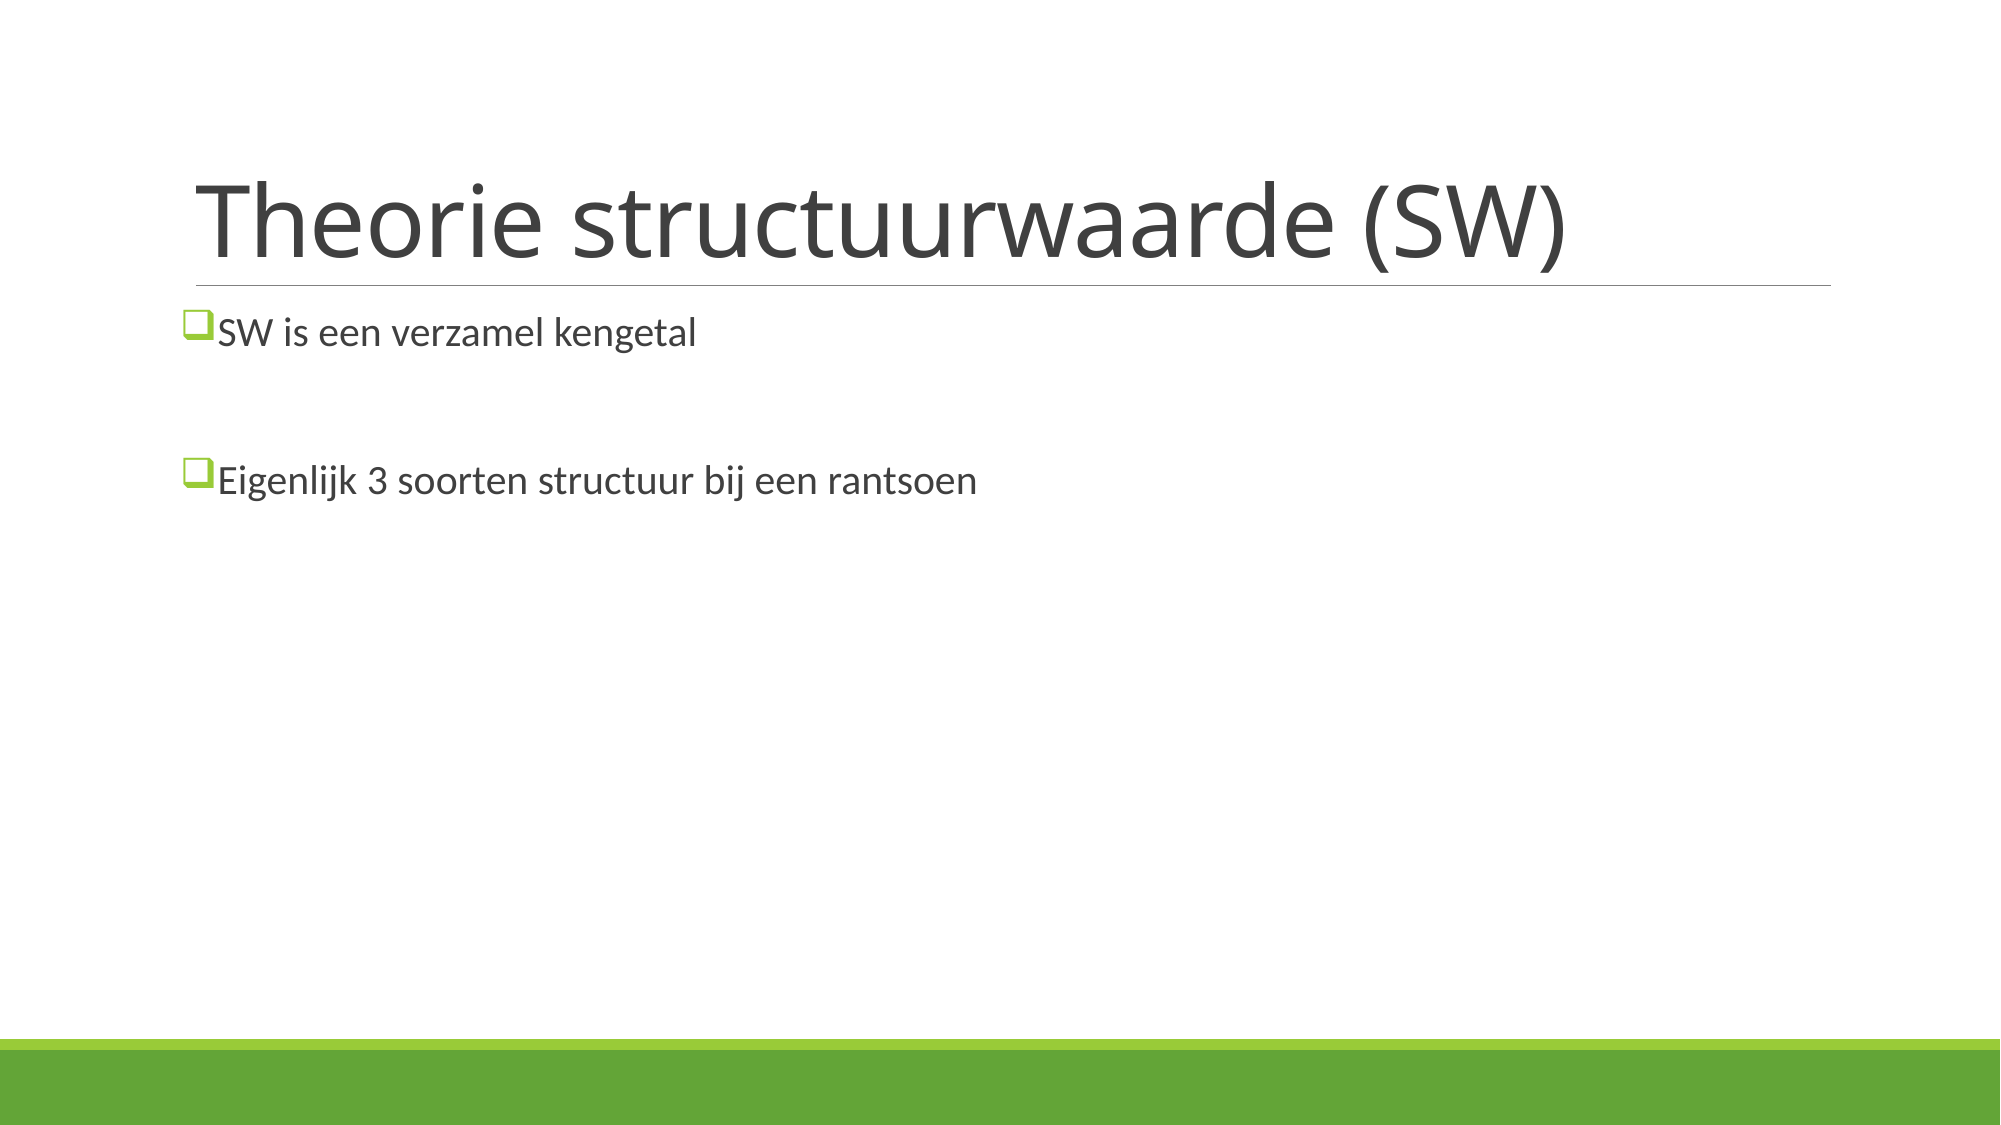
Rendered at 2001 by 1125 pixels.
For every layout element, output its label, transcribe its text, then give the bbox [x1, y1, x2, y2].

list SW is een verzamel kengetal Eigenlijk 3 soorten structuur bij een rantsoen [180, 302, 1830, 963]
title Theorie structuurwaarde (SW) [180, 47, 1830, 285]
